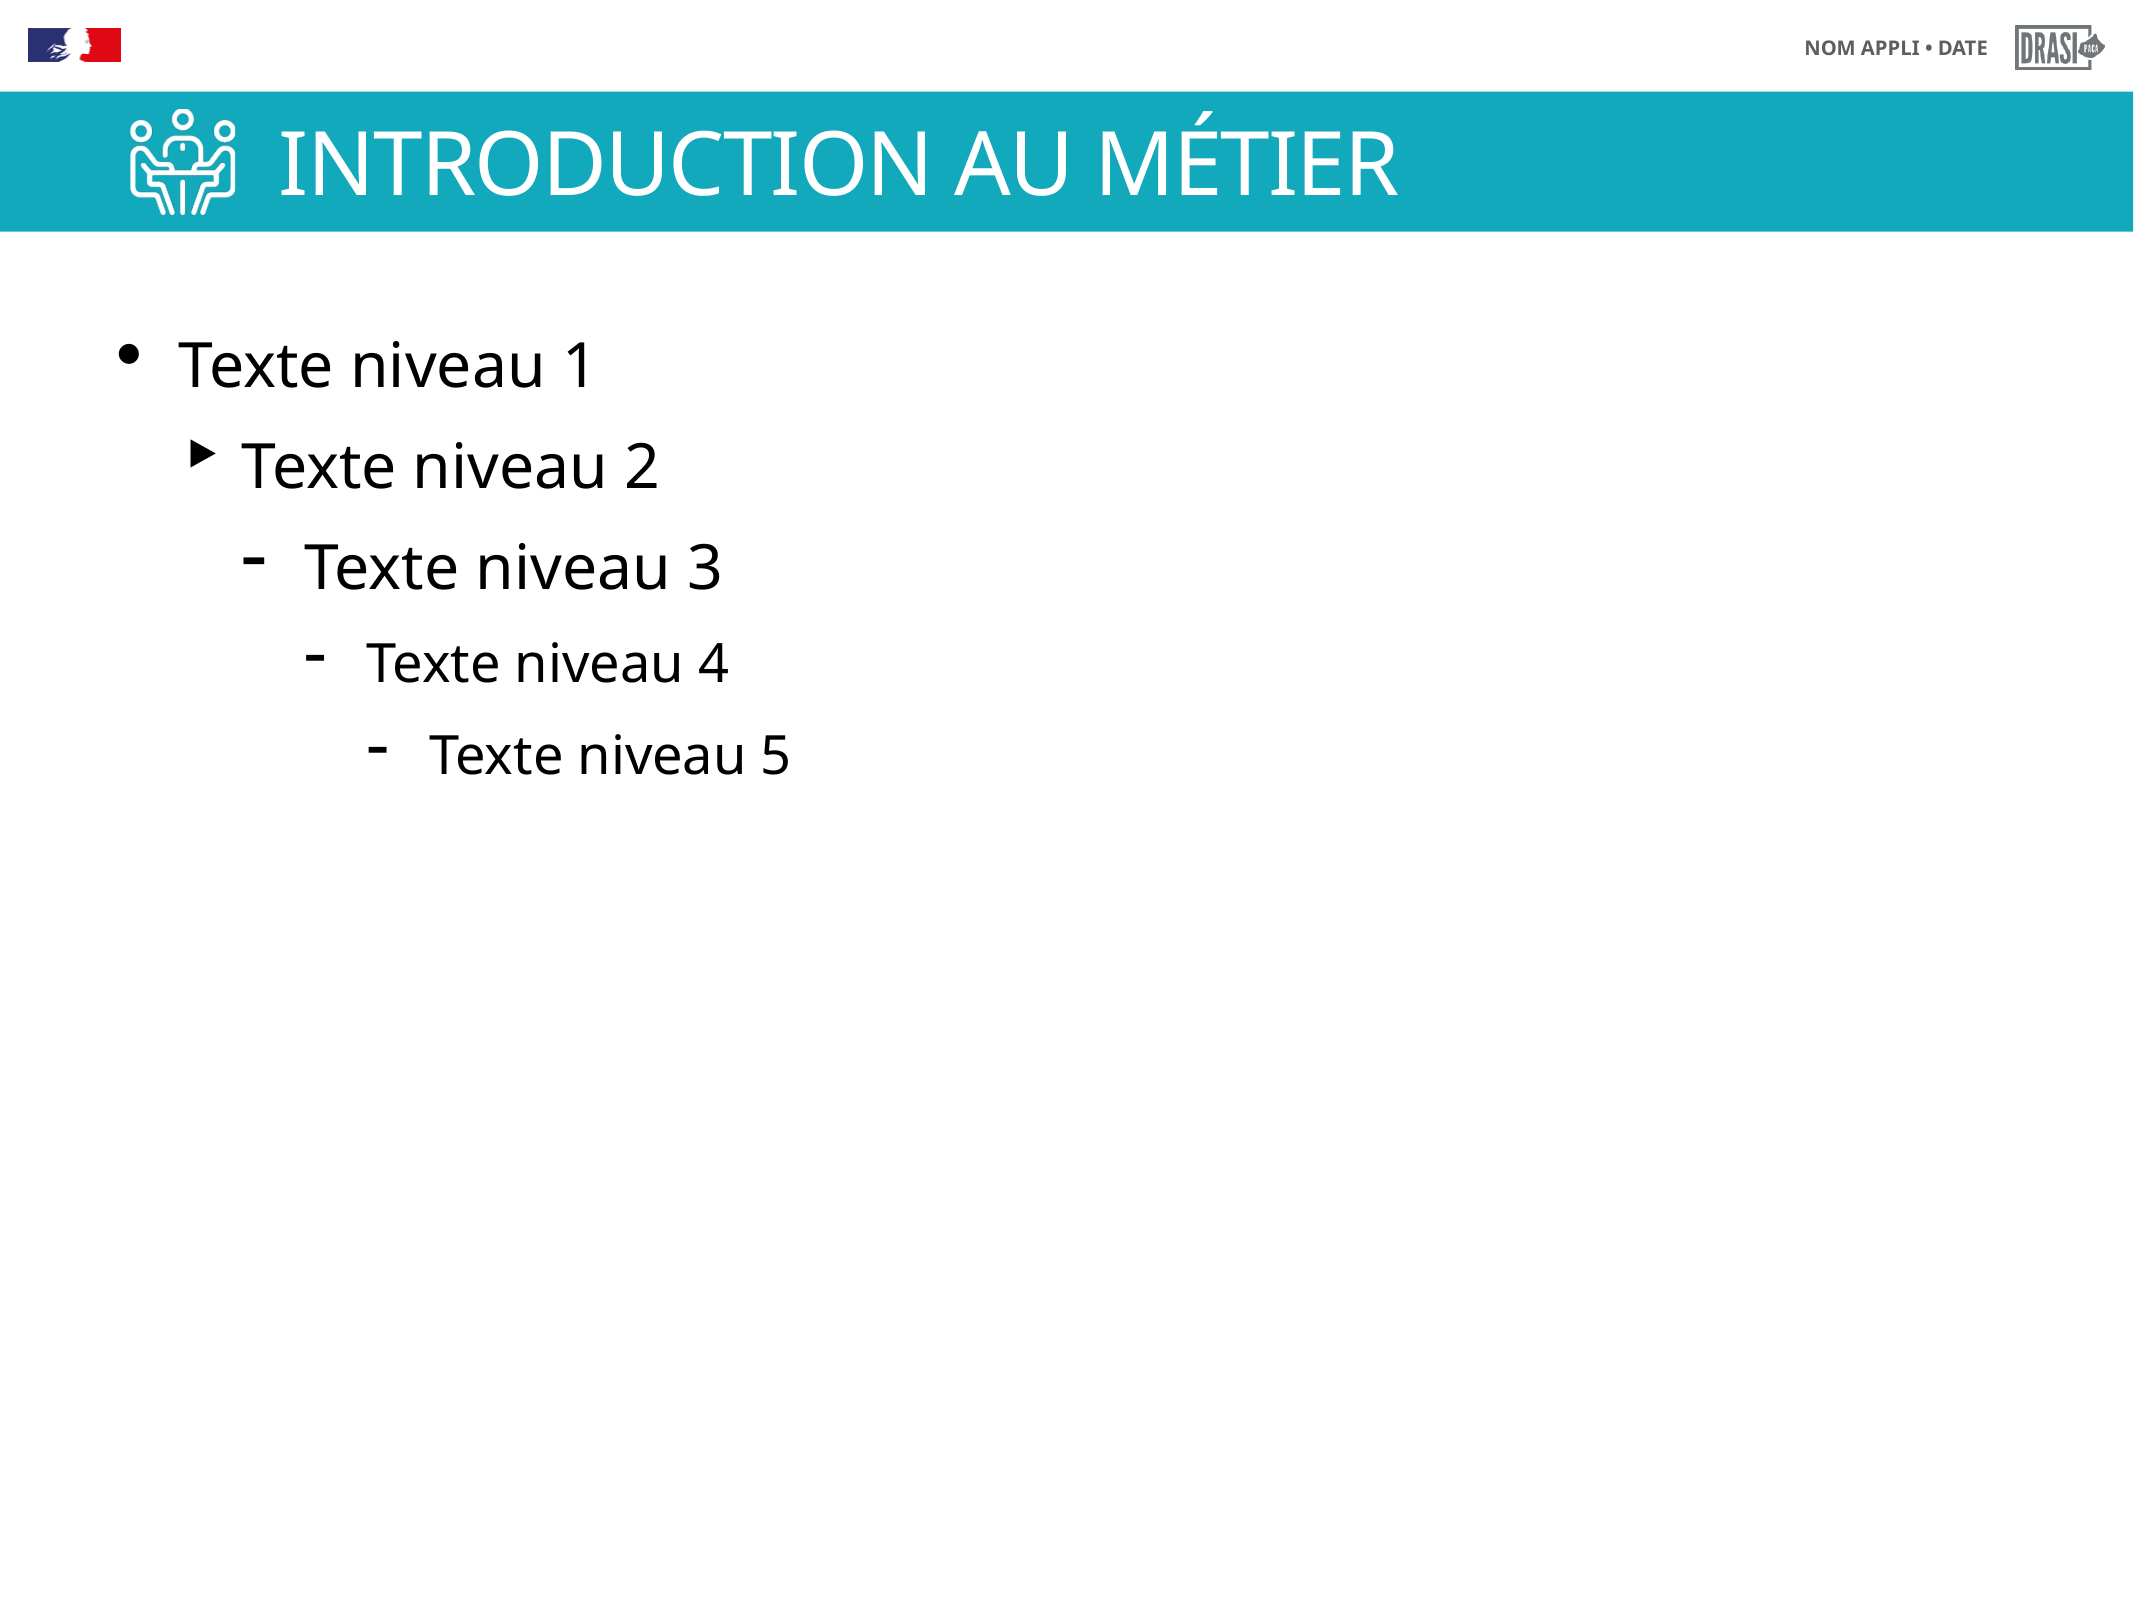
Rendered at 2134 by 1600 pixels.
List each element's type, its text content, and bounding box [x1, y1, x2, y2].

picture [130, 109, 236, 215]
picture [2015, 25, 2107, 70]
text_box INTRODUCTION AU MÉTIER [270, 99, 2134, 240]
list Texte niveau 1 Texte niveau 2 Texte niveau 3 Texte niveau 4 Texte niveau 5 [107, 324, 2107, 1598]
picture [28, 28, 121, 62]
